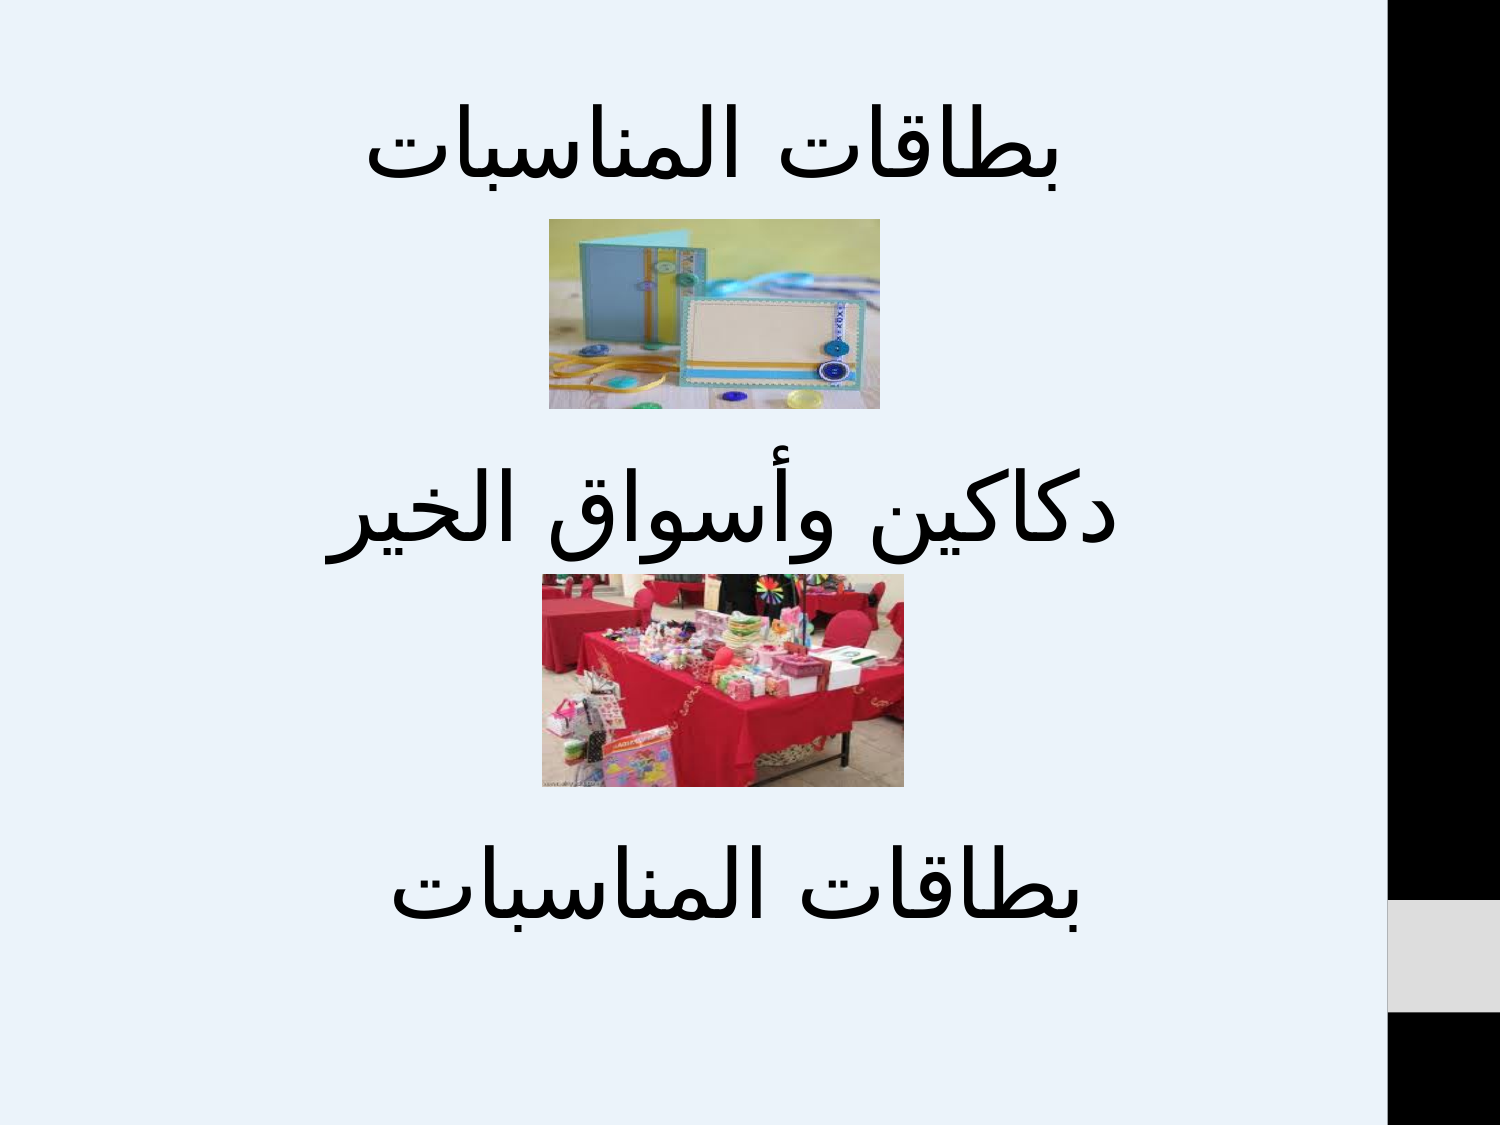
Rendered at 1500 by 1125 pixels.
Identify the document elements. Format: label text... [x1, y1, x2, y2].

title بطاقات المناسبات [75, 45, 1325, 233]
text_box دكاكين وأسواق الخير [99, 408, 1350, 597]
picture [541, 573, 905, 788]
picture [548, 219, 881, 410]
text_box بطاقات المناسبات [112, 786, 1363, 975]
